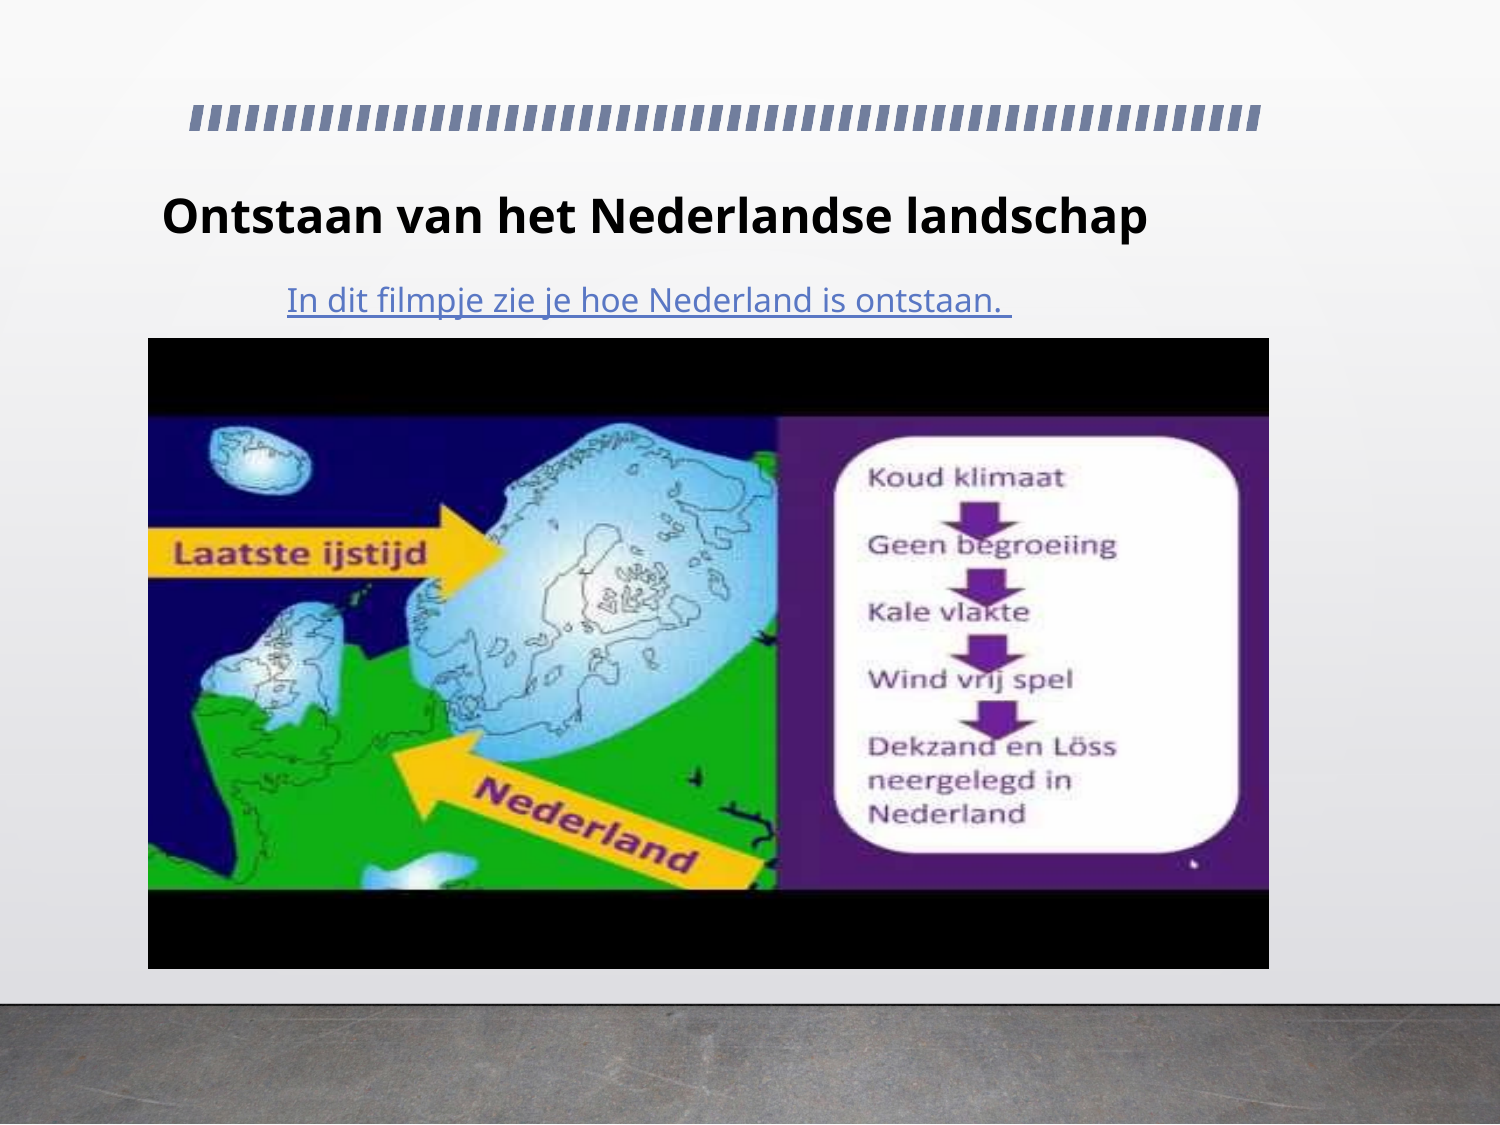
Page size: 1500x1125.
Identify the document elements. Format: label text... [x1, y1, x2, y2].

subtitle In dit filmpje zie je hoe Nederland is ontstaan. [64, 255, 1235, 882]
title Ontstaan van het Nederlandse landschap [112, 101, 1199, 244]
picture [0, 1004, 1500, 1124]
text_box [147, 337, 1270, 970]
